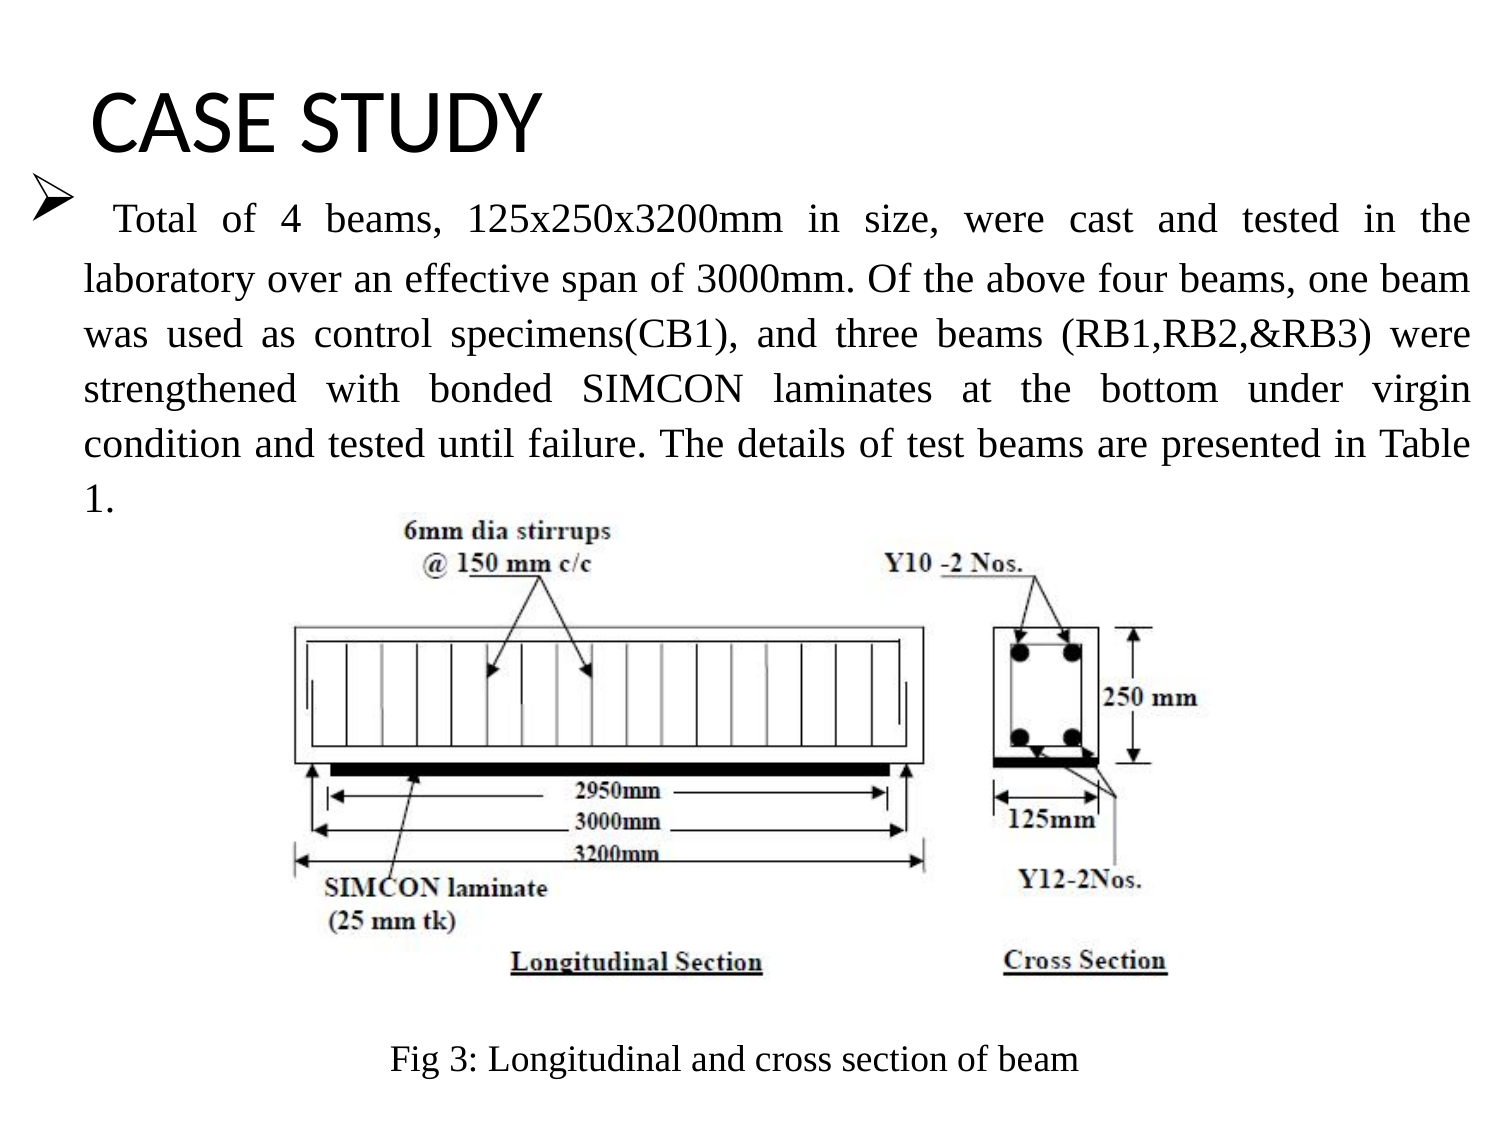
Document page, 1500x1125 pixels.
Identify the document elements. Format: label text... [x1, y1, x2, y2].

text_box Fig 3: Longitudinal and cross section of beam [374, 1026, 1113, 1087]
picture [262, 512, 1213, 988]
title CASE STUDY [75, 45, 625, 149]
list Total of 4 beams, 125x250x3200mm in size, were cast and tested in the laboratory over an effective span of 3000mm. Of the above four beams, one beam was used as control specimens(CB1), and three beams (RB1,RB2,&RB3) were strengthened with bonded SIMCON laminates at the bottom under virgin condition and tested until failure. The details of test beams are presented in Table 1. [12, 149, 1488, 763]
